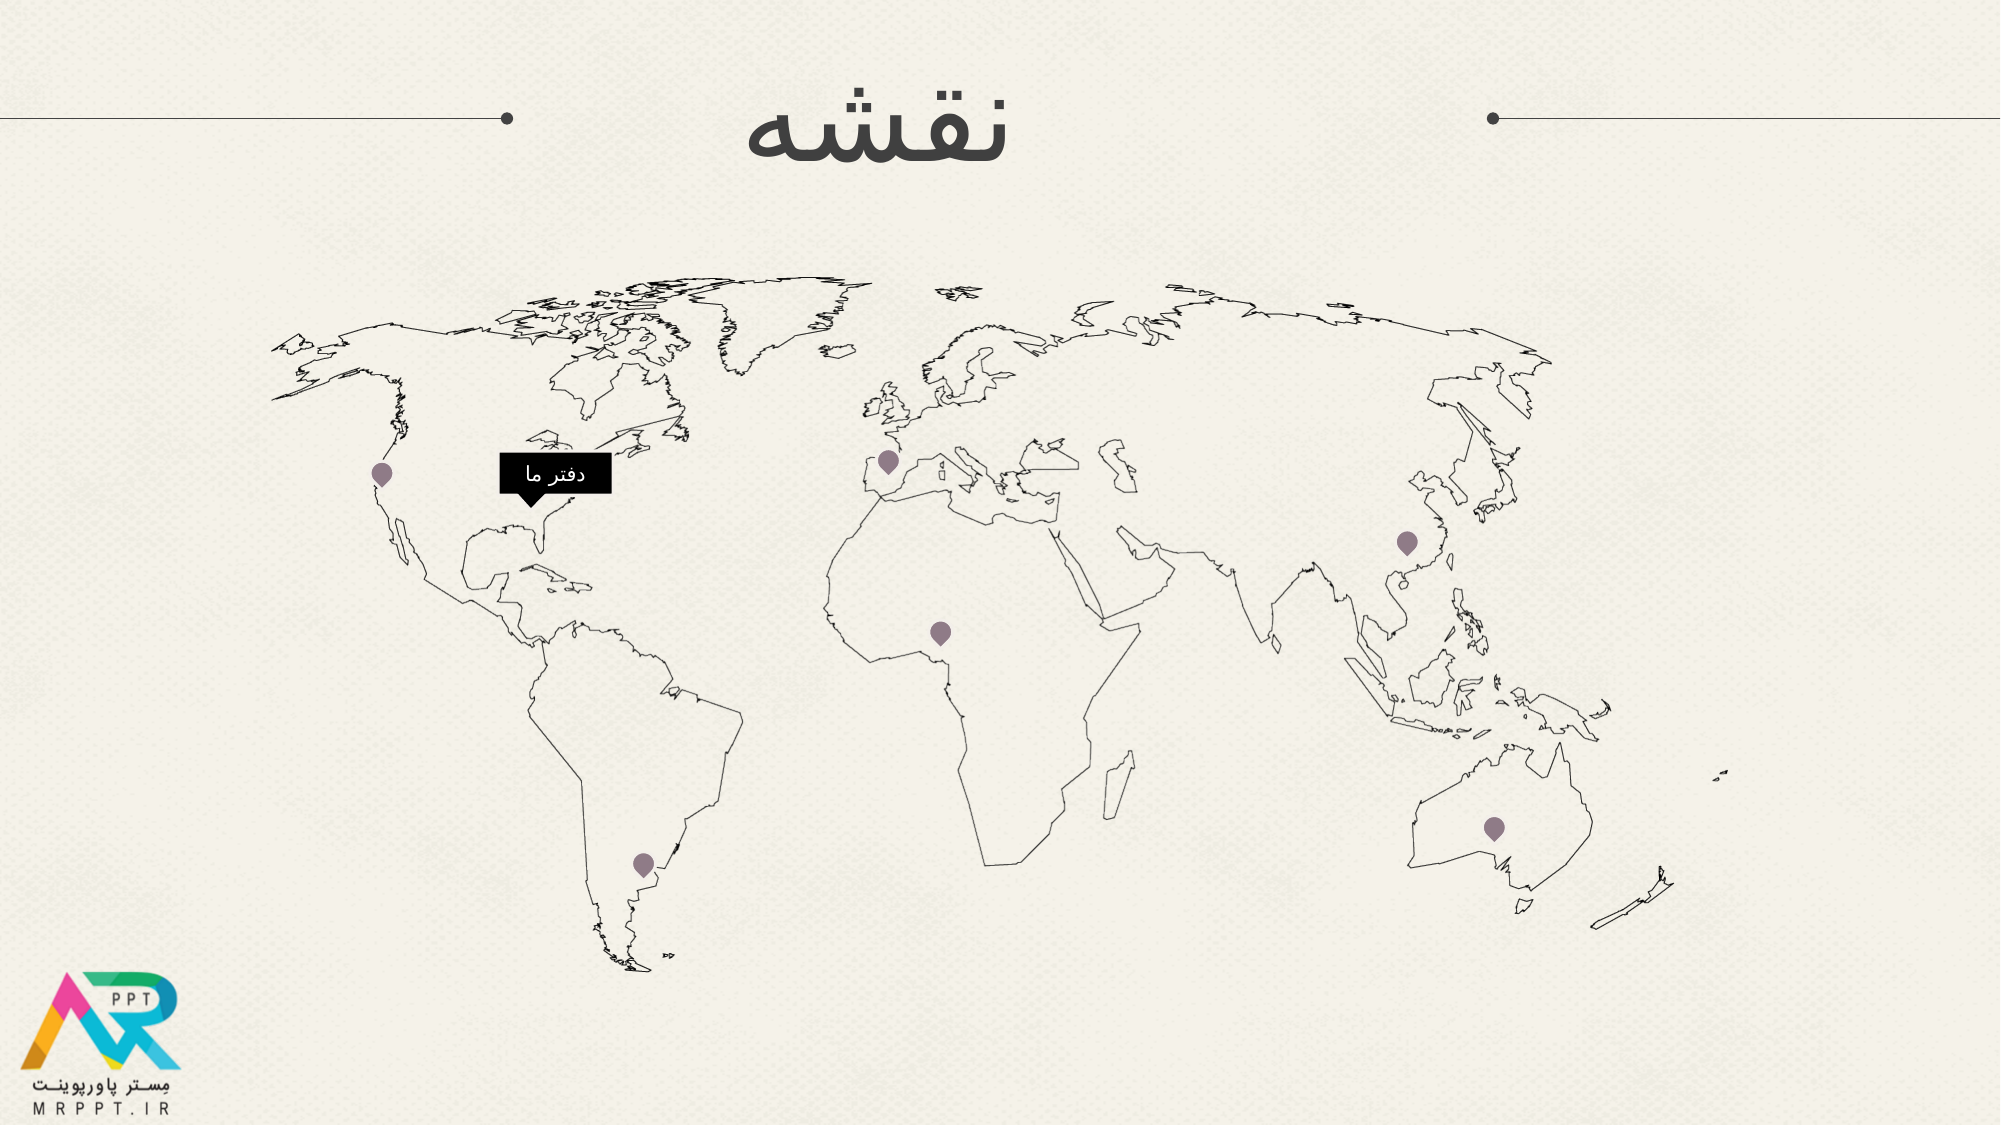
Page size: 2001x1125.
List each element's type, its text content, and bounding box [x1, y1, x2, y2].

picture [0, 0, 2001, 1125]
text_box نقشه [725, 29, 1032, 194]
